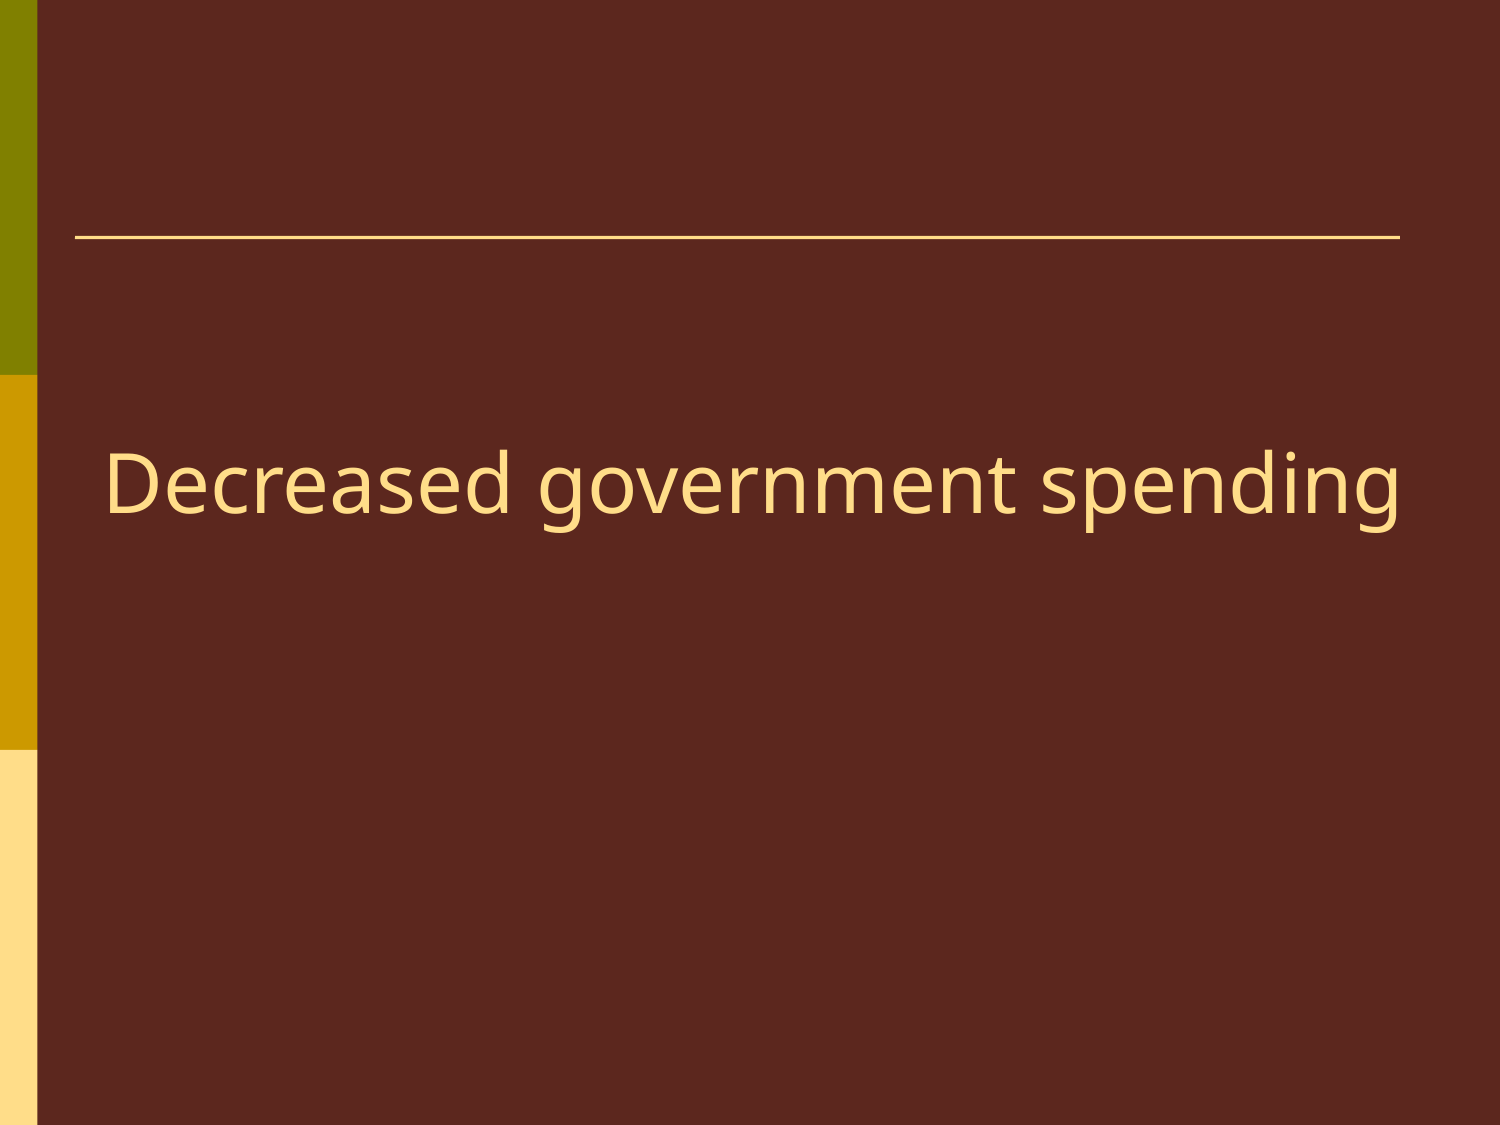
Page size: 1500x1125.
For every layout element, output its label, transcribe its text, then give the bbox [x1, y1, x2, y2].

title Decreased government spending [87, 350, 1438, 538]
